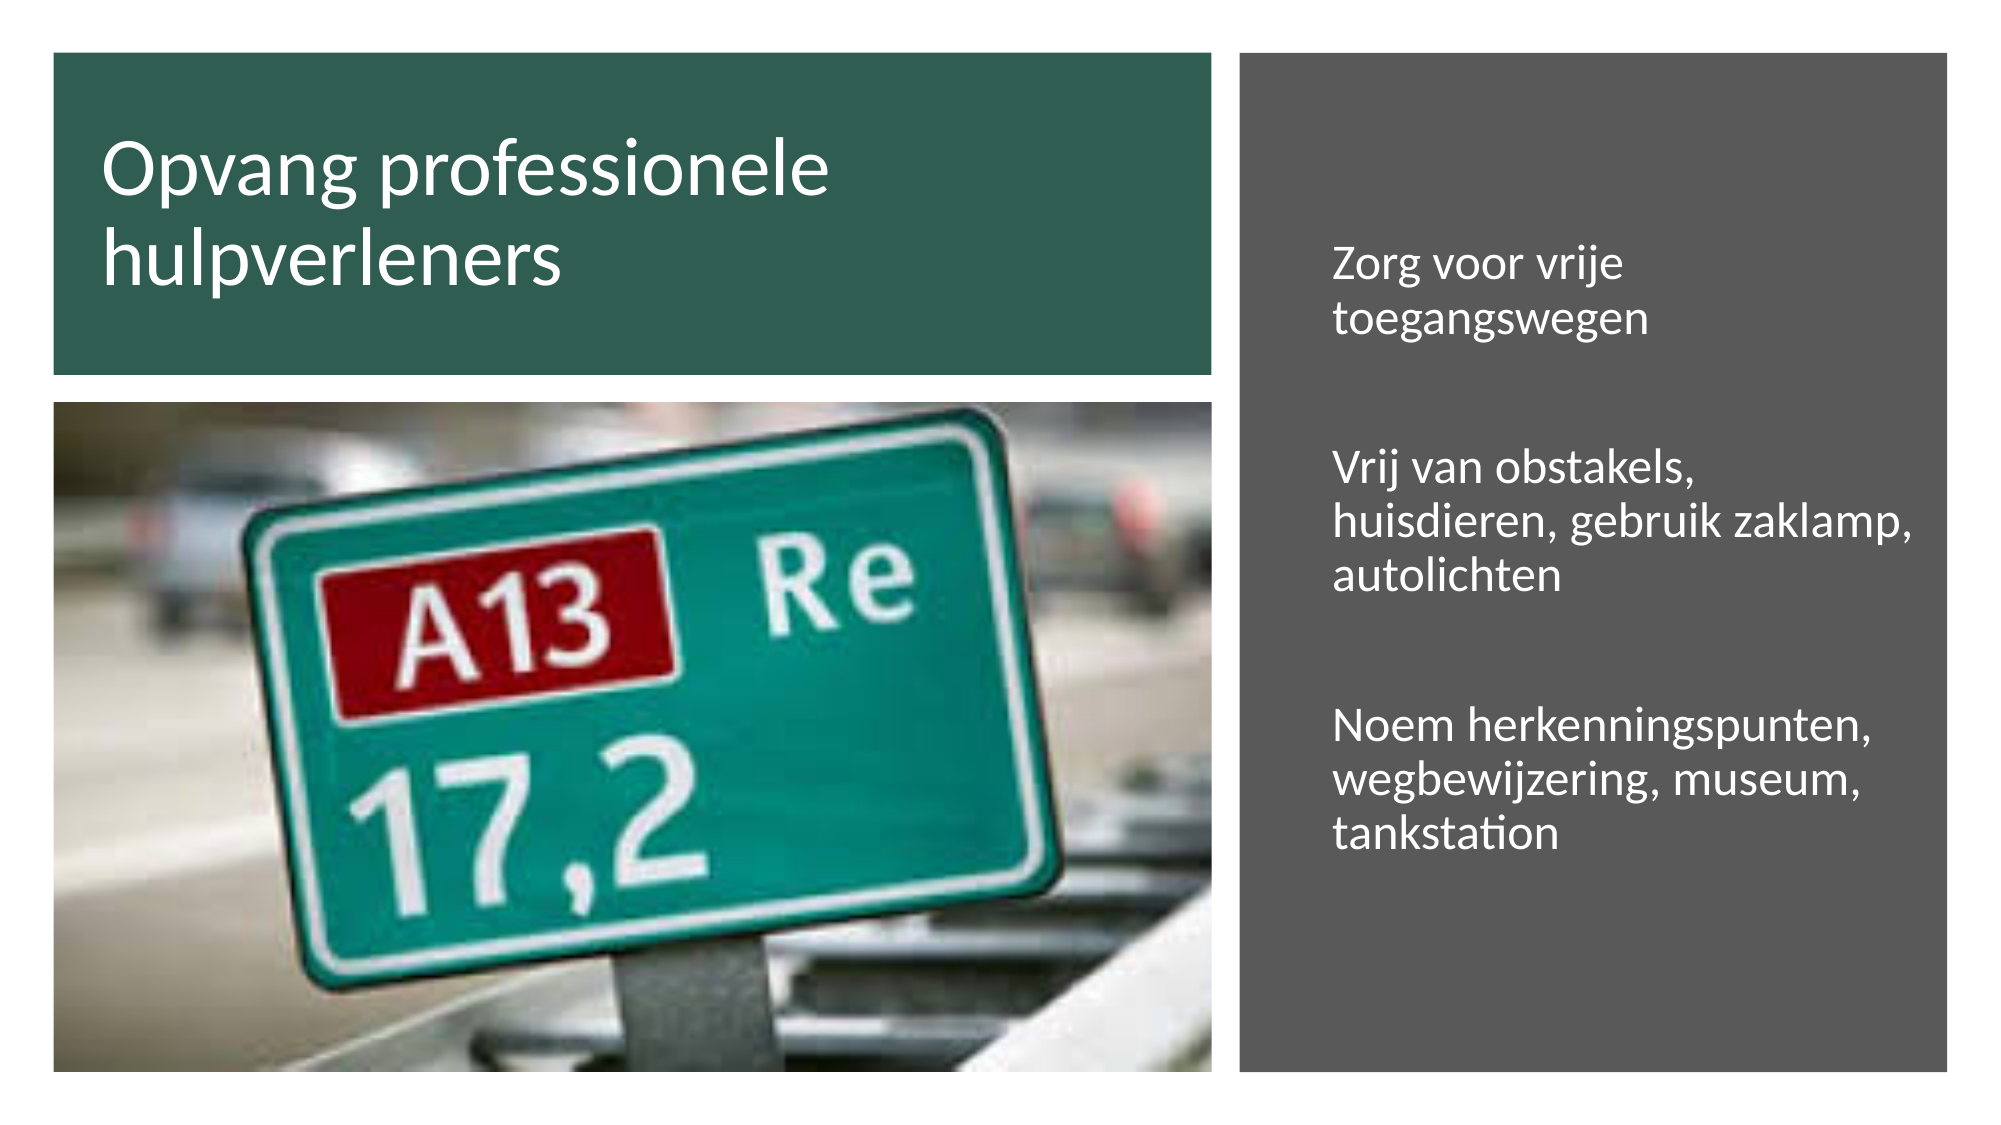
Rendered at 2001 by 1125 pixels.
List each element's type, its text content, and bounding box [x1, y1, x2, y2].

title Opvang professionele hulpverleners [85, 80, 1168, 348]
text_box [53, 52, 1212, 376]
picture [53, 402, 1212, 1072]
text_box [1239, 52, 1948, 1073]
list Zorg voor vrije toegangswegen Vrij van obstakels, huisdieren, gebruik zaklamp, autolichten Noem herkenningspunten, wegbewijzering, museum, tankstation [1317, 150, 1947, 947]
